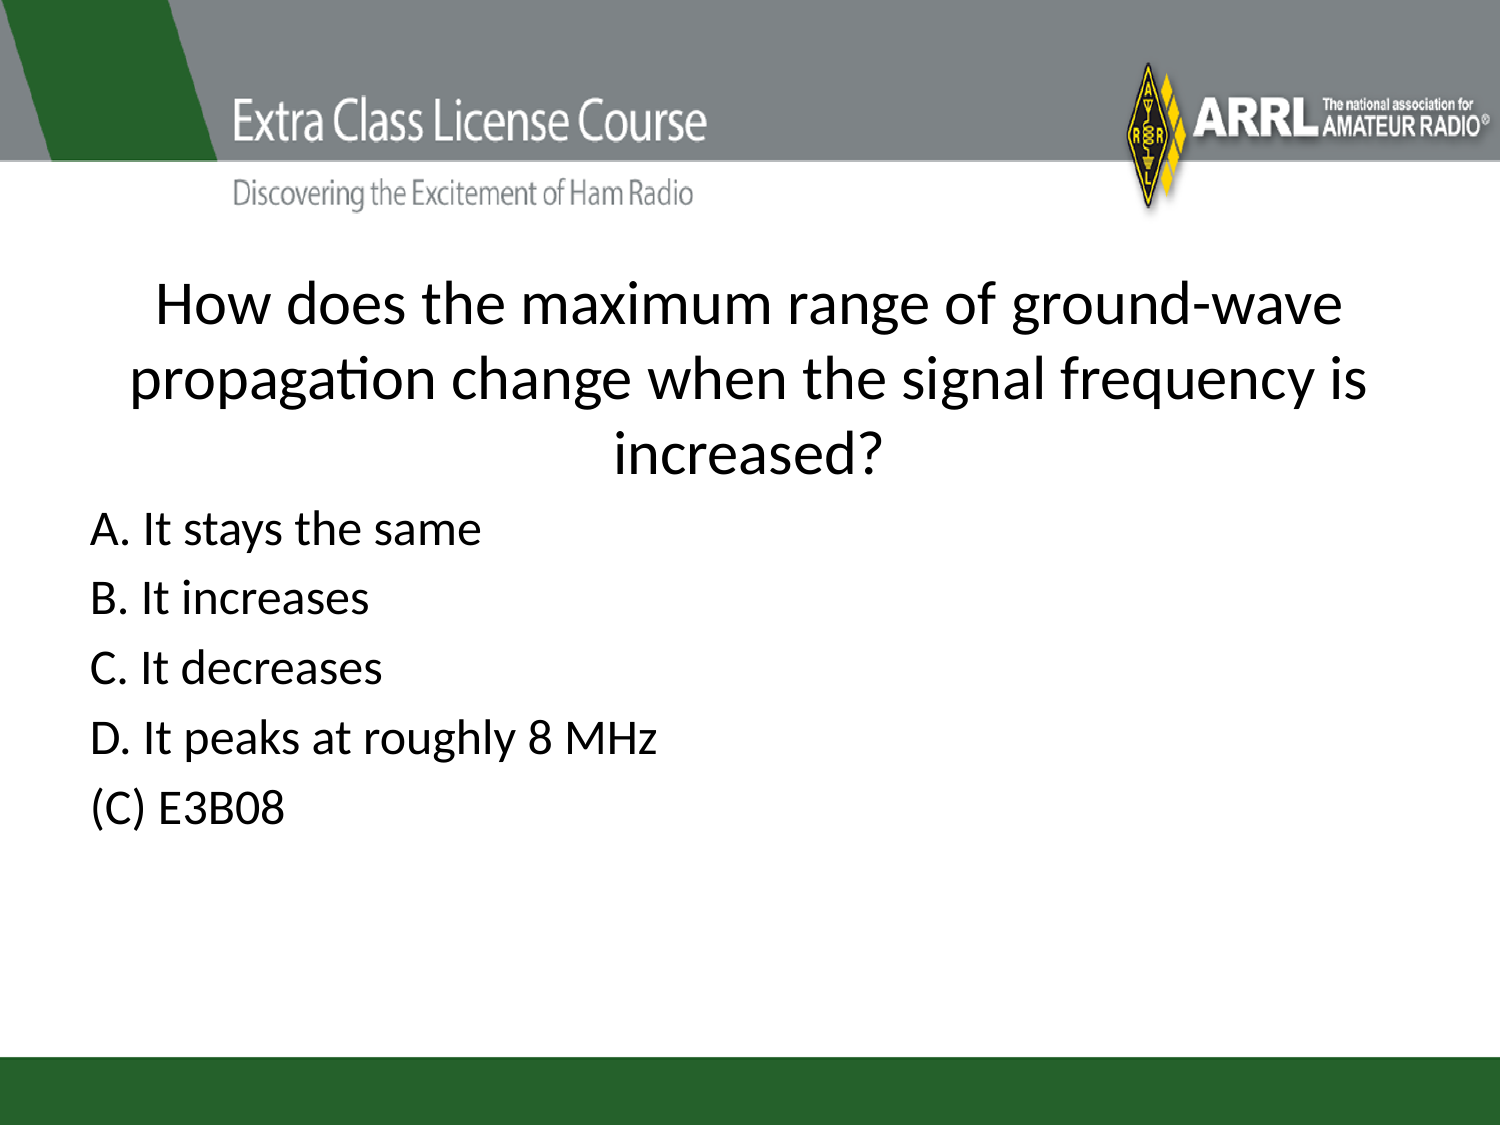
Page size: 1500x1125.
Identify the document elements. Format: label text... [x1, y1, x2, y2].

picture [0, 0, 1500, 1125]
list A. It stays the same B. It increases C. It decreases D. It peaks at roughly 8 MHz (C) E3B08 [75, 487, 1425, 1005]
title How does the maximum range of ground-wave propagation change when the signal frequency is increased? [75, 254, 1425, 435]
